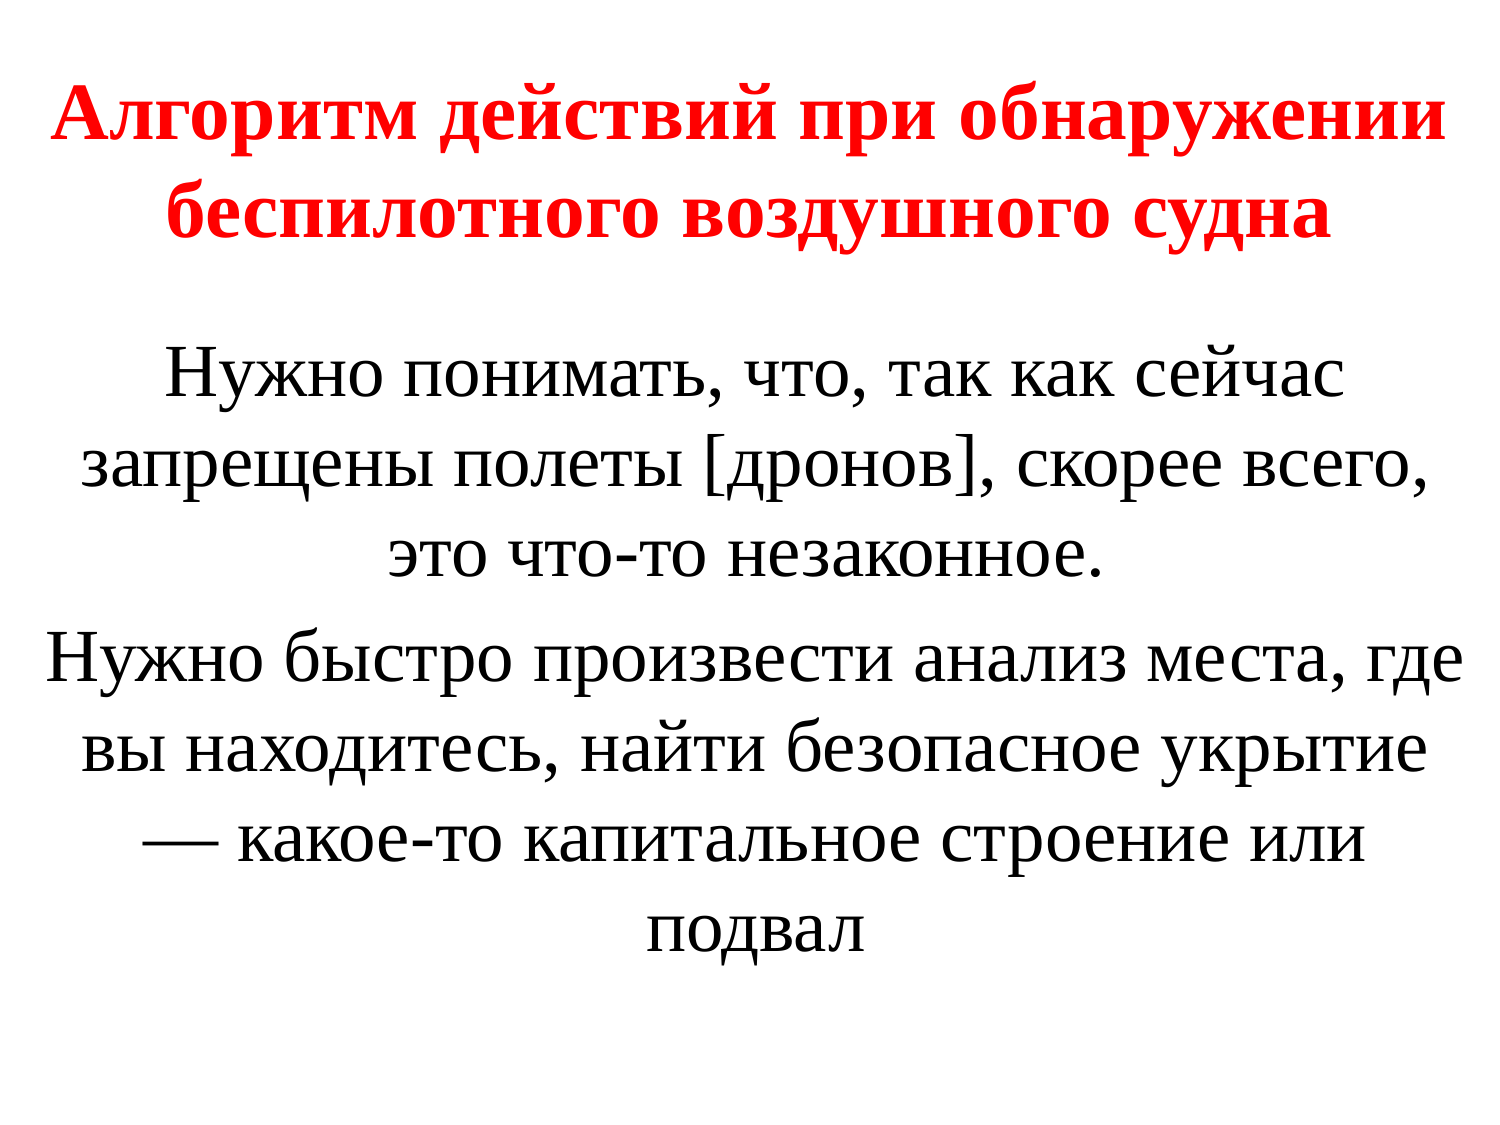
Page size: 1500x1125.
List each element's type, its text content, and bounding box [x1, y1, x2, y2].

title Алгоритм действий при обнаружении беспилотного воздушного судна [29, 45, 1471, 268]
list Нужно понимать, что, так как сейчас запрещены полеты [дронов], скорее всего, это что-то незаконное. Нужно быстро произвести анализ места, где вы находитесь, найти безопасное укрытие — какое-то капитальное строение или подвал [29, 314, 1483, 1047]
